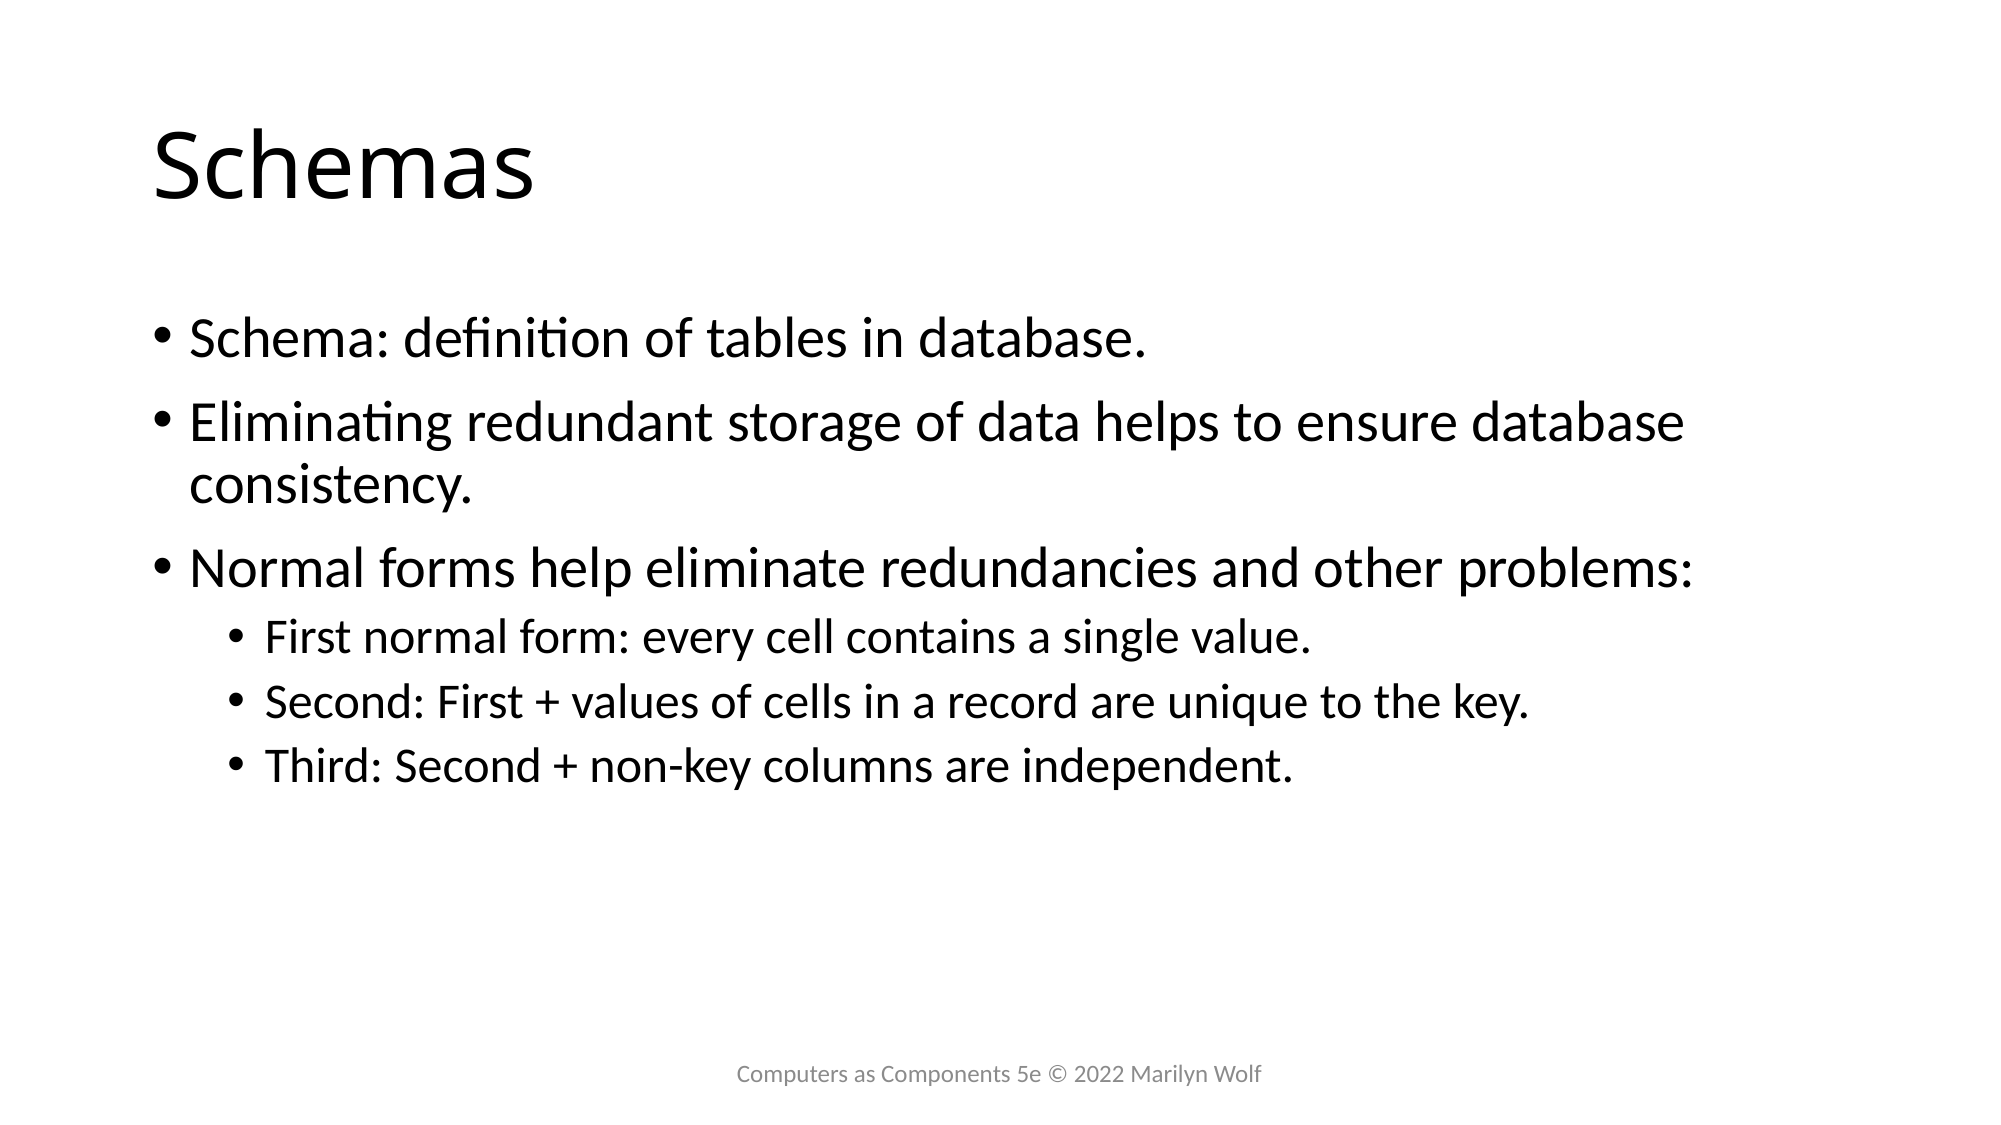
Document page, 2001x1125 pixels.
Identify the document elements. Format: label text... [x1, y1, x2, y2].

footer Computers as Components 5e © 2022 Marilyn Wolf [662, 1042, 1338, 1103]
title Schemas [137, 59, 1863, 278]
list Schema: definition of tables in database. Eliminating redundant storage of data helps to ensure database consistency. Normal forms help eliminate redundancies and other problems: First normal form: every cell contains a single value. Second: First + values of cells in a record are unique to the key. Third: Second + non-key columns are independent. [137, 299, 1863, 1014]
